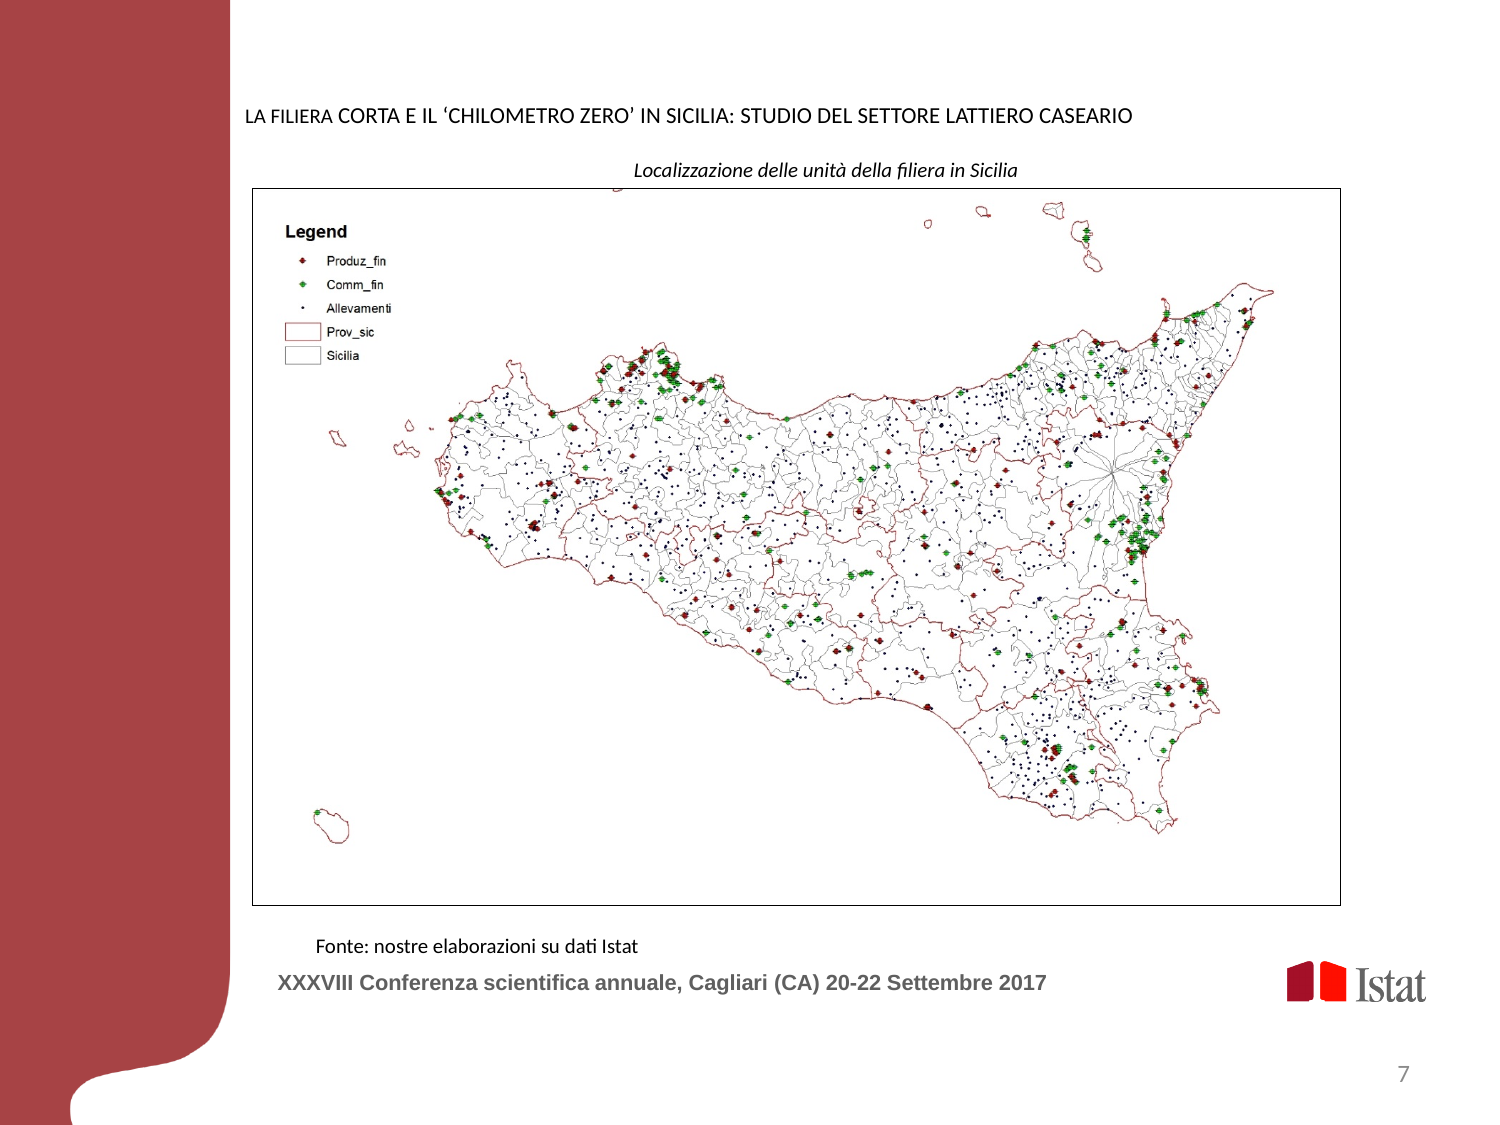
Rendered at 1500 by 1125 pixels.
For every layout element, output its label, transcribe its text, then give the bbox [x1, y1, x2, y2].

text_box Fonte: nostre elaborazioni su dati Istat [301, 925, 691, 965]
title LA FILIERA CORTA E IL ‘CHILOMETRO ZERO’ IN SICILIA: STUDIO DEL SETTORE LATTIERO CASEARIO [235, 45, 1317, 149]
list Localizzazione delle unità della filiera in Sicilia [235, 149, 1424, 892]
picture [0, 0, 231, 1125]
picture [1286, 961, 1426, 1003]
picture [251, 188, 1341, 906]
slide_number 7 [1074, 1042, 1425, 1103]
text_box XXXVIII Conferenza scientifica annuale, Cagliari (CA) 20-22 Settembre 2017 [277, 968, 1058, 995]
